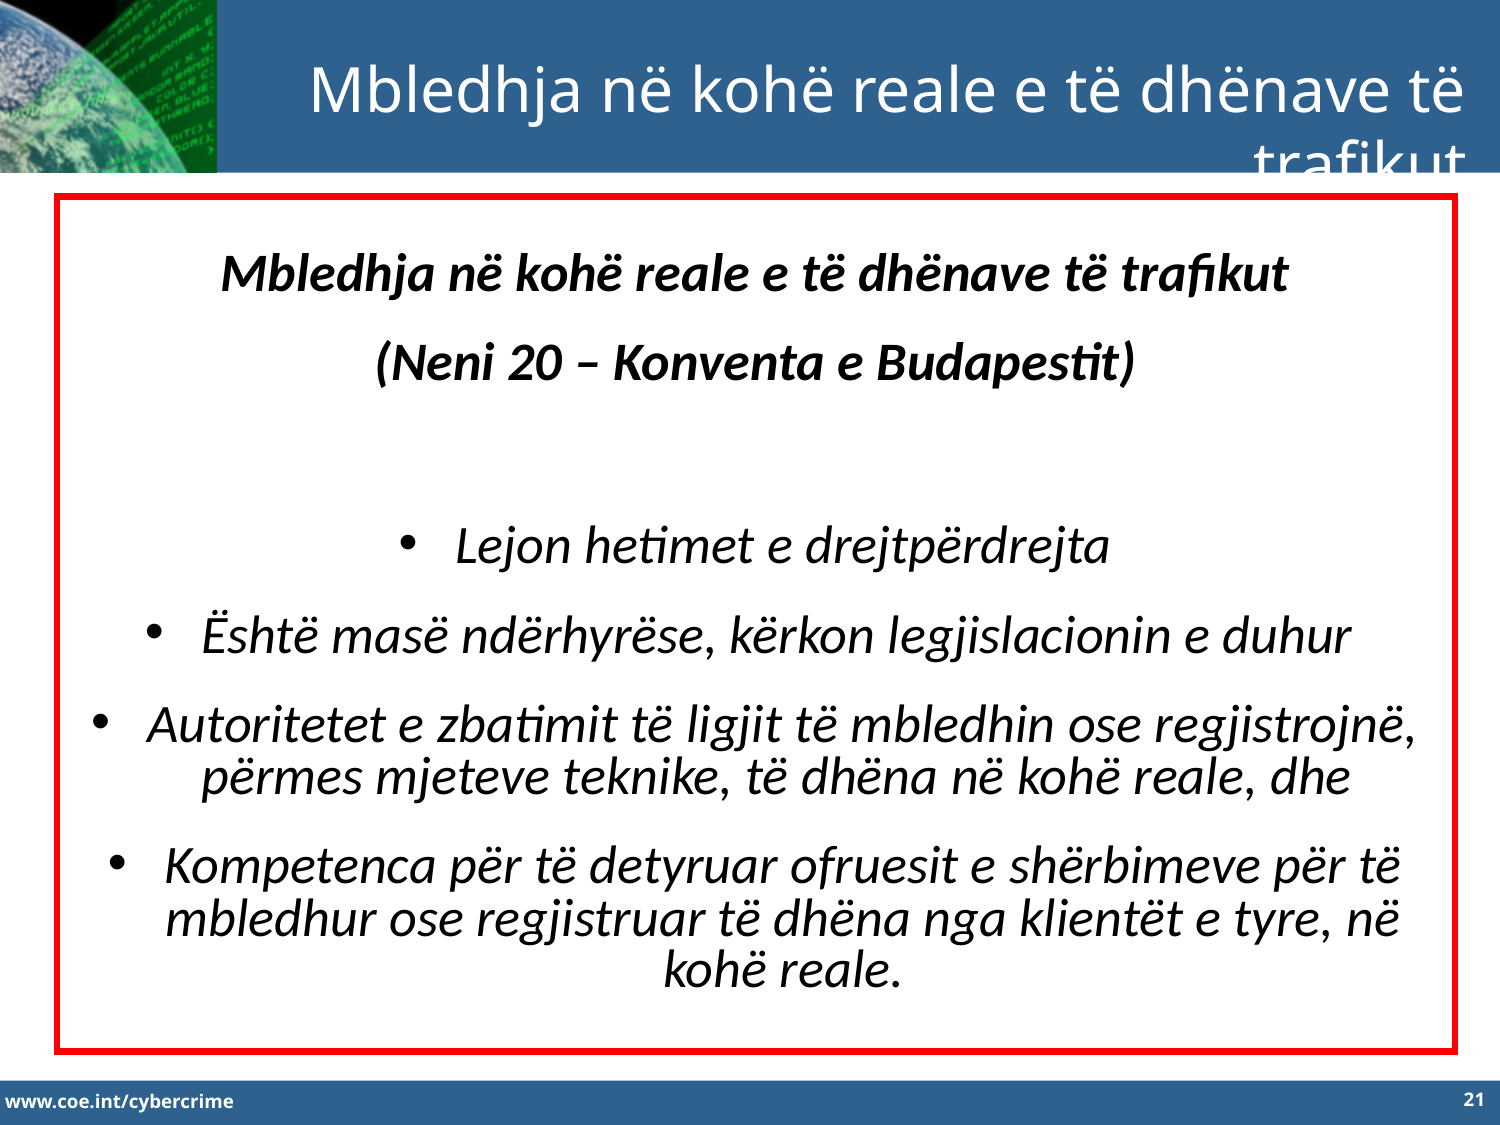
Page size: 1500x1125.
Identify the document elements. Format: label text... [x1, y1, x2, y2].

text_box Mbledhja në kohë reale e të dhënave të trafikut [230, 42, 1483, 208]
picture [0, 0, 217, 173]
text_box Mbledhja në kohë reale e të dhënave të trafikut (Neni 20 – Konventa e Budapestit) Lejon hetimet e drejtpërdrejta Është masë ndërhyrëse, kërkon legjislacionin e duhur Autoritetet e zbatimit të ligjit të mbledhin ose regjistrojnë, përmes mjeteve teknike, të dhëna në kohë reale, dhe Kompetenca për të detyruar ofruesit e shërbimeve për të mbledhur ose regjistruar të dhëna nga klientët e tyre, në kohë reale. [57, 196, 1455, 1052]
